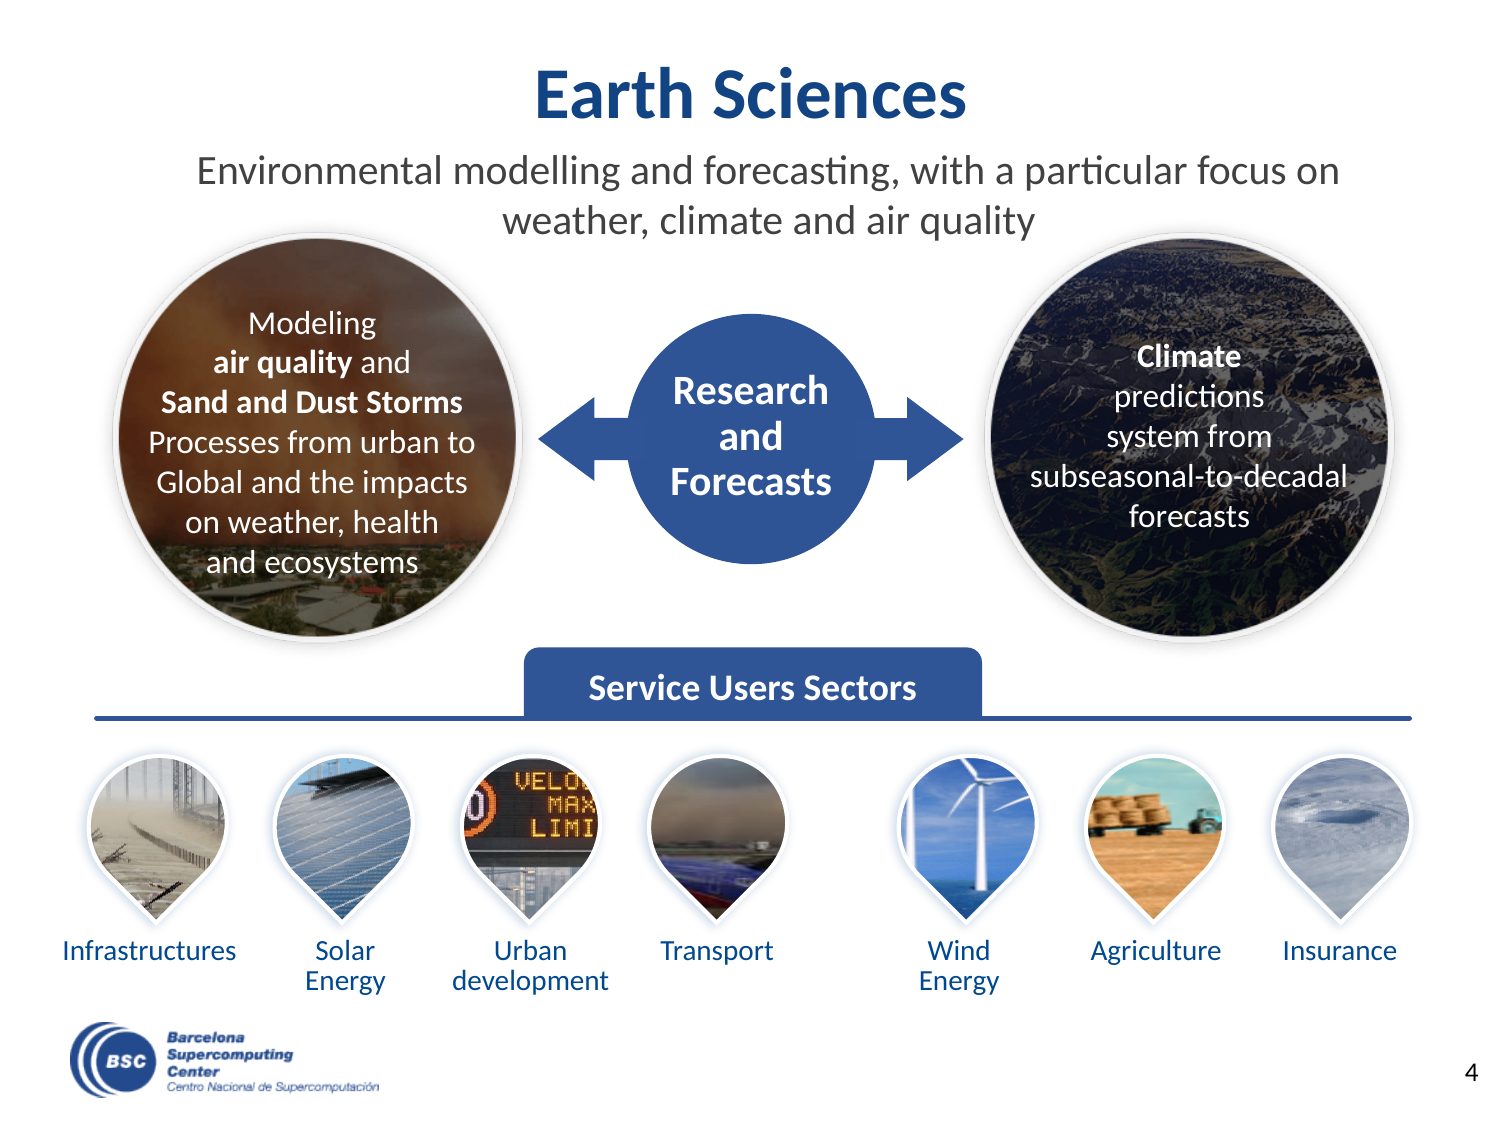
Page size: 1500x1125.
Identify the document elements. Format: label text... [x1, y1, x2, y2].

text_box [45, 726, 1441, 1005]
picture [968, 217, 1411, 661]
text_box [96, 647, 1410, 719]
title Earth Sciences [76, 42, 1427, 147]
picture [96, 217, 539, 647]
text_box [537, 313, 964, 565]
slide_number ‹#› [1403, 1038, 1494, 1125]
text_box Environmental modelling and forecasting, with a particular focus on weather, climate and air quality [139, 134, 1399, 252]
picture [70, 1022, 379, 1098]
